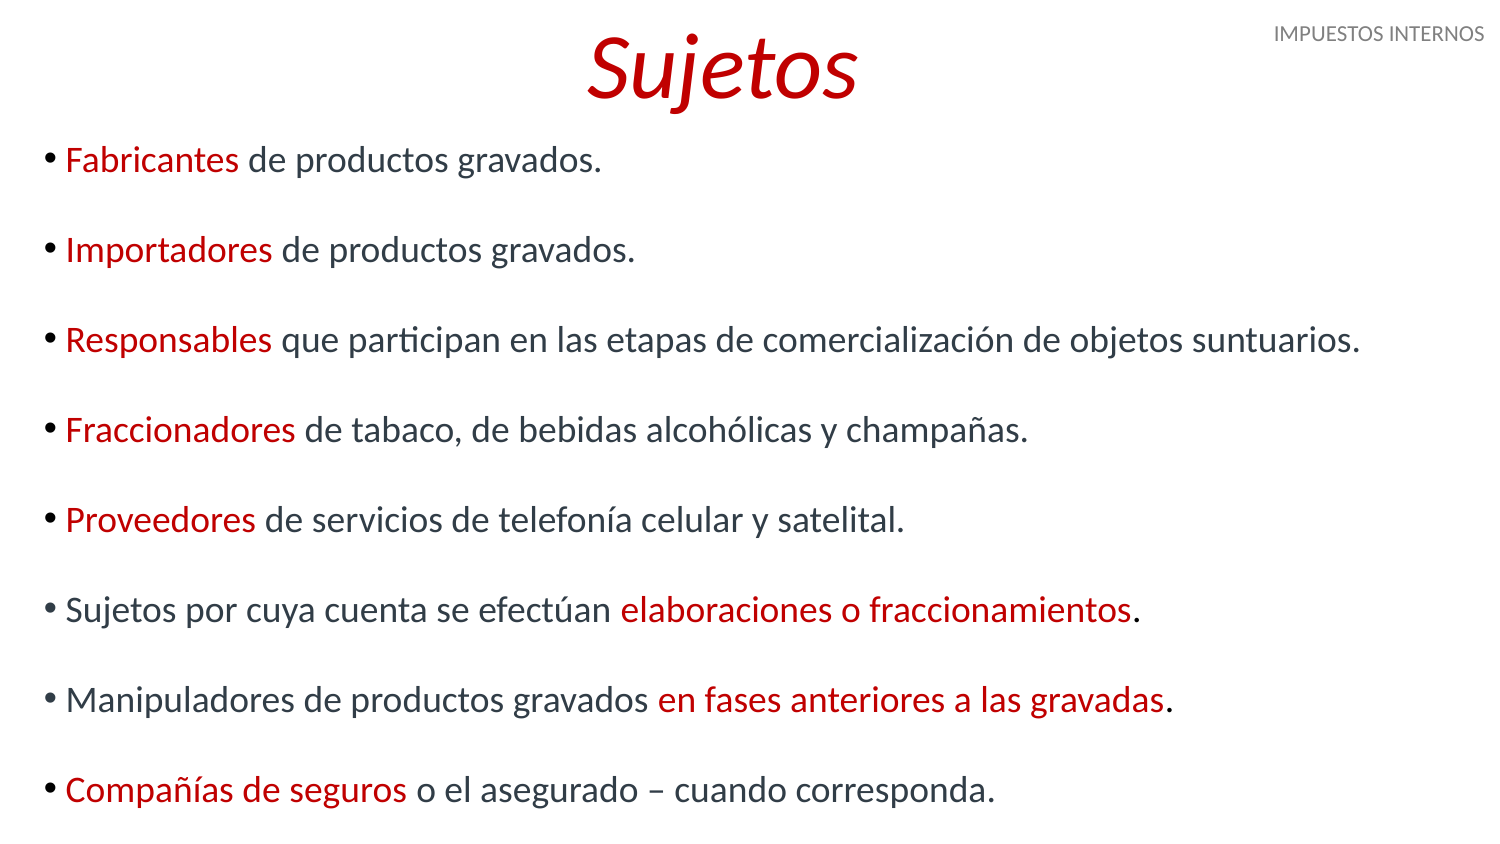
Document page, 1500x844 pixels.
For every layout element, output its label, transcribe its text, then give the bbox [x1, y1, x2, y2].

text_box Fabricantes de productos gravados. Importadores de productos gravados. Responsables que participan en las etapas de comercialización de objetos suntuarios. Fraccionadores de tabaco, de bebidas alcohólicas y champañas. Proveedores de servicios de telefonía celular y satelital. Sujetos por cuya cuenta se efectúan elaboraciones o fraccionamientos. Manipuladores de productos gravados en fases anteriores a las gravadas. Compañías de seguros o el asegurado – cuando corresponda. [29, 128, 1471, 818]
text_box IMPUESTOS INTERNOS [820, 11, 1500, 59]
text_box Sujetos [572, 0, 1070, 126]
